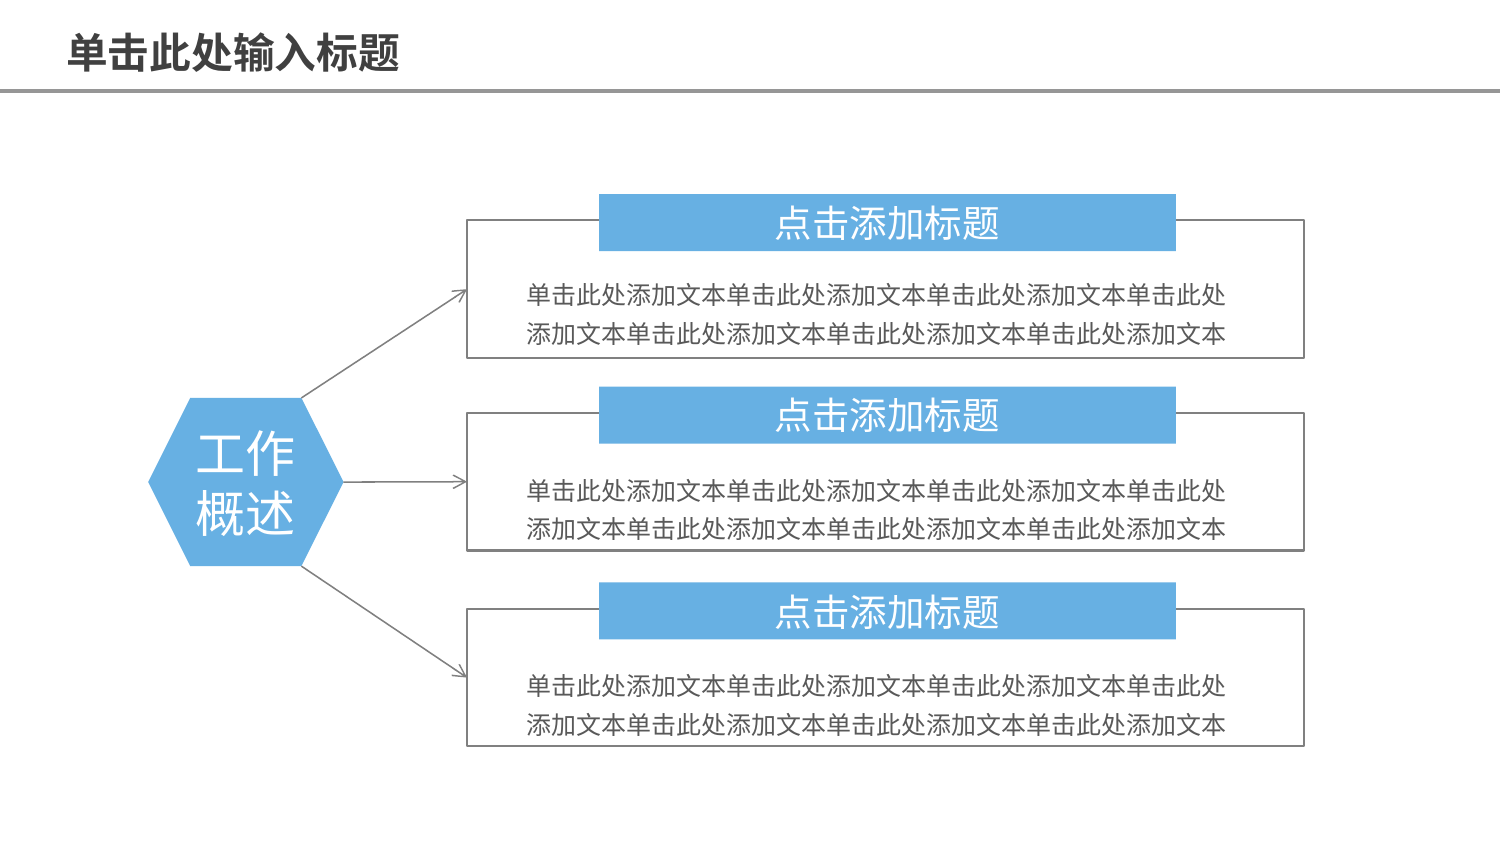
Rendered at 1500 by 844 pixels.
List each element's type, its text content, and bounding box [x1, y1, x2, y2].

text_box 点击添加标题 [597, 384, 1178, 446]
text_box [301, 565, 468, 678]
text_box 工作概述 [146, 395, 346, 569]
text_box 单击此处输入标题 [51, 9, 443, 85]
text_box [465, 218, 1306, 360]
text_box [301, 288, 468, 399]
text_box [465, 607, 1306, 748]
text_box 单击此处添加文本单击此处添加文本单击此处添加文本单击此处添加文本单击此处添加文本单击此处添加文本单击此处添加文本 [515, 460, 1260, 550]
text_box 点击添加标题 [597, 192, 1178, 253]
text_box 单击此处添加文本单击此处添加文本单击此处添加文本单击此处添加文本单击此处添加文本单击此处添加文本单击此处添加文本 [515, 264, 1260, 354]
text_box [465, 411, 1306, 553]
text_box 单击此处添加文本单击此处添加文本单击此处添加文本单击此处添加文本单击此处添加文本单击此处添加文本单击此处添加文本 [515, 656, 1260, 746]
text_box 点击添加标题 [597, 580, 1178, 642]
